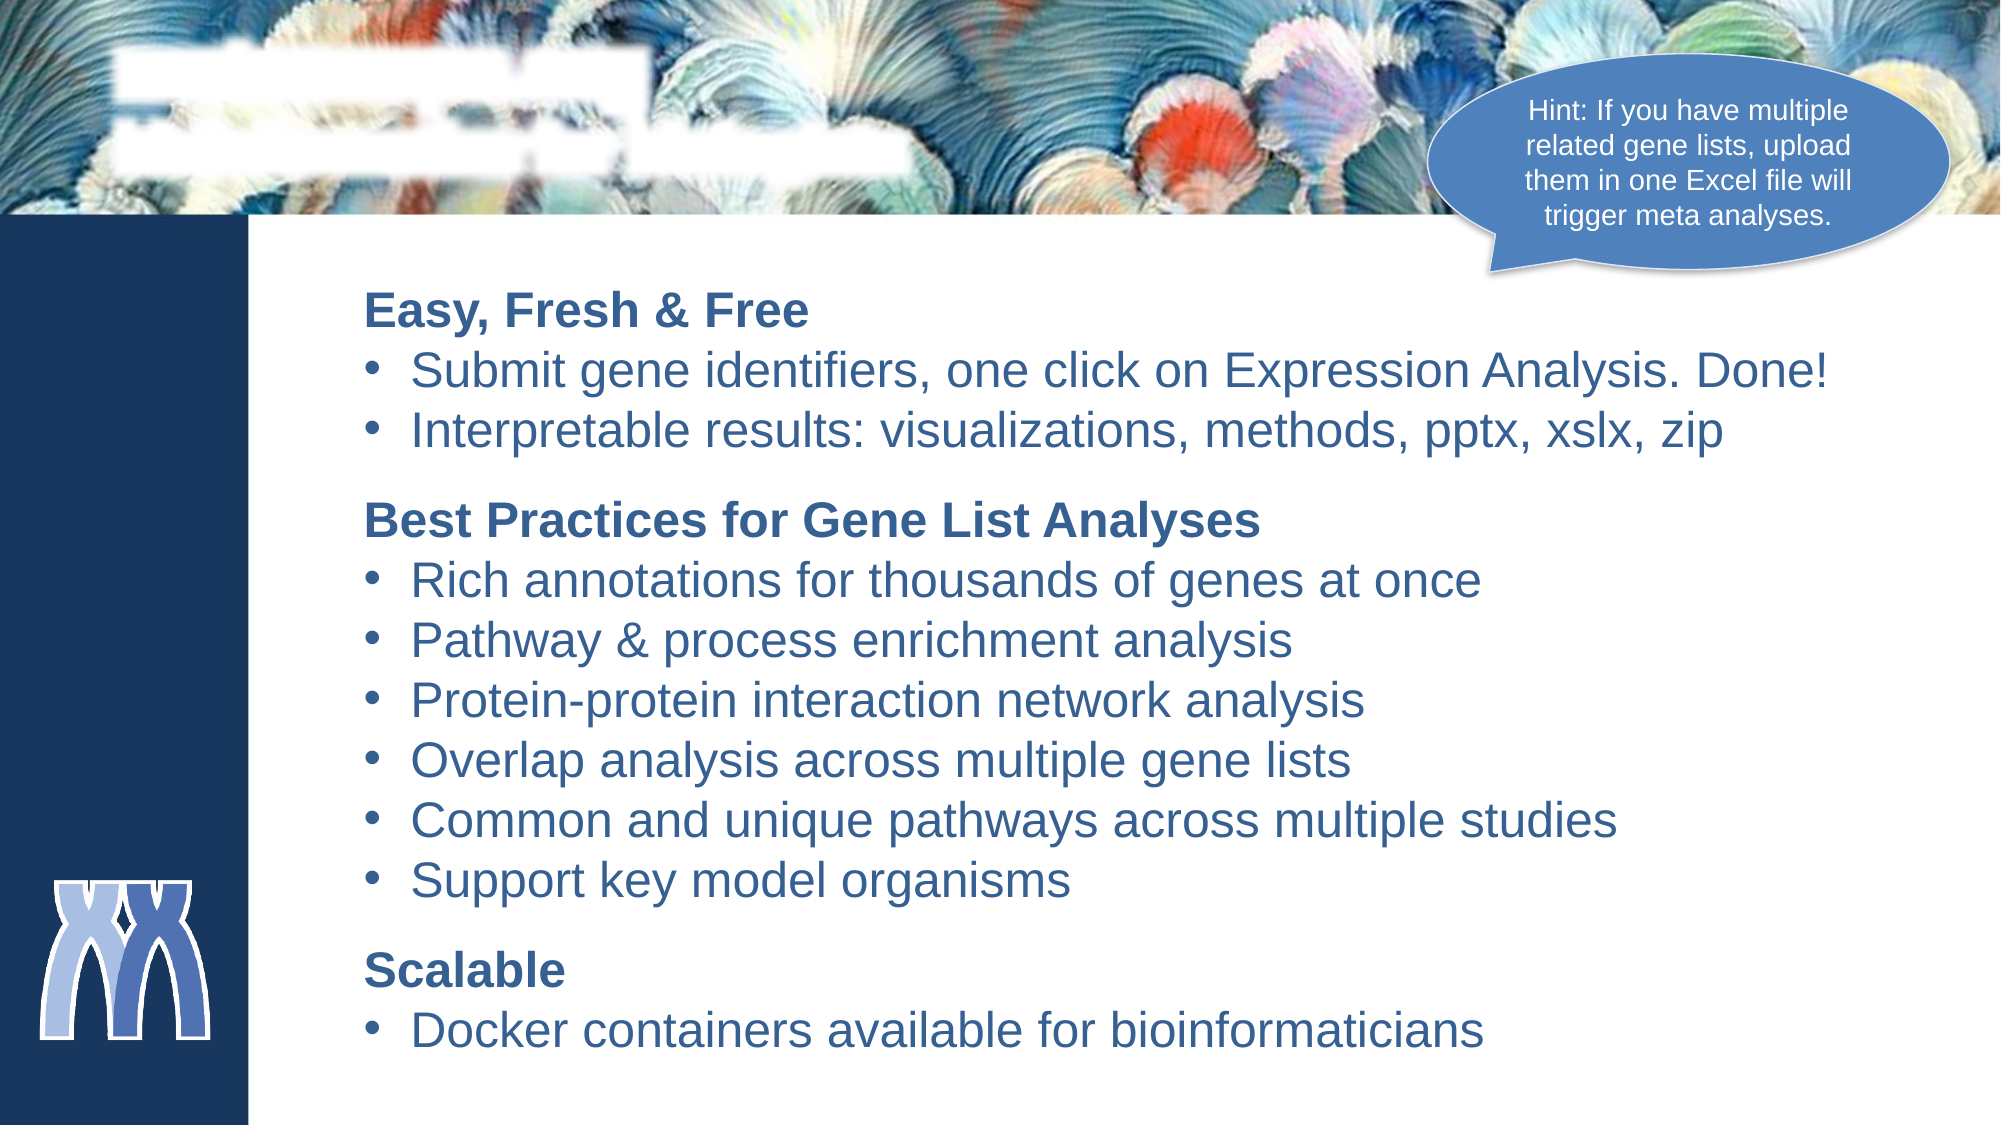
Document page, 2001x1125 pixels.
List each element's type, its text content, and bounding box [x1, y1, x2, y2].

picture [0, 0, 2001, 1125]
text_box Hint: If you have multiple related gene lists, upload them in one Excel file will trigger meta analyses. [1426, 52, 1951, 269]
text_box Easy, Fresh & Free Submit gene identifiers, one click on Expression Analysis. Done! Interpretable results: visualizations, methods, pptx, xslx, zip Best Practices for Gene List Analyses Rich annotations for thousands of genes at once Pathway & process enrichment analysis Protein-protein interaction network analysis Overlap analysis across multiple gene lists Common and unique pathways across multiple studies Support key model organisms Scalable Docker containers available for bioinformaticians [348, 269, 1878, 1065]
text_box metascape.org bioinformatics for biologists [102, 12, 920, 187]
